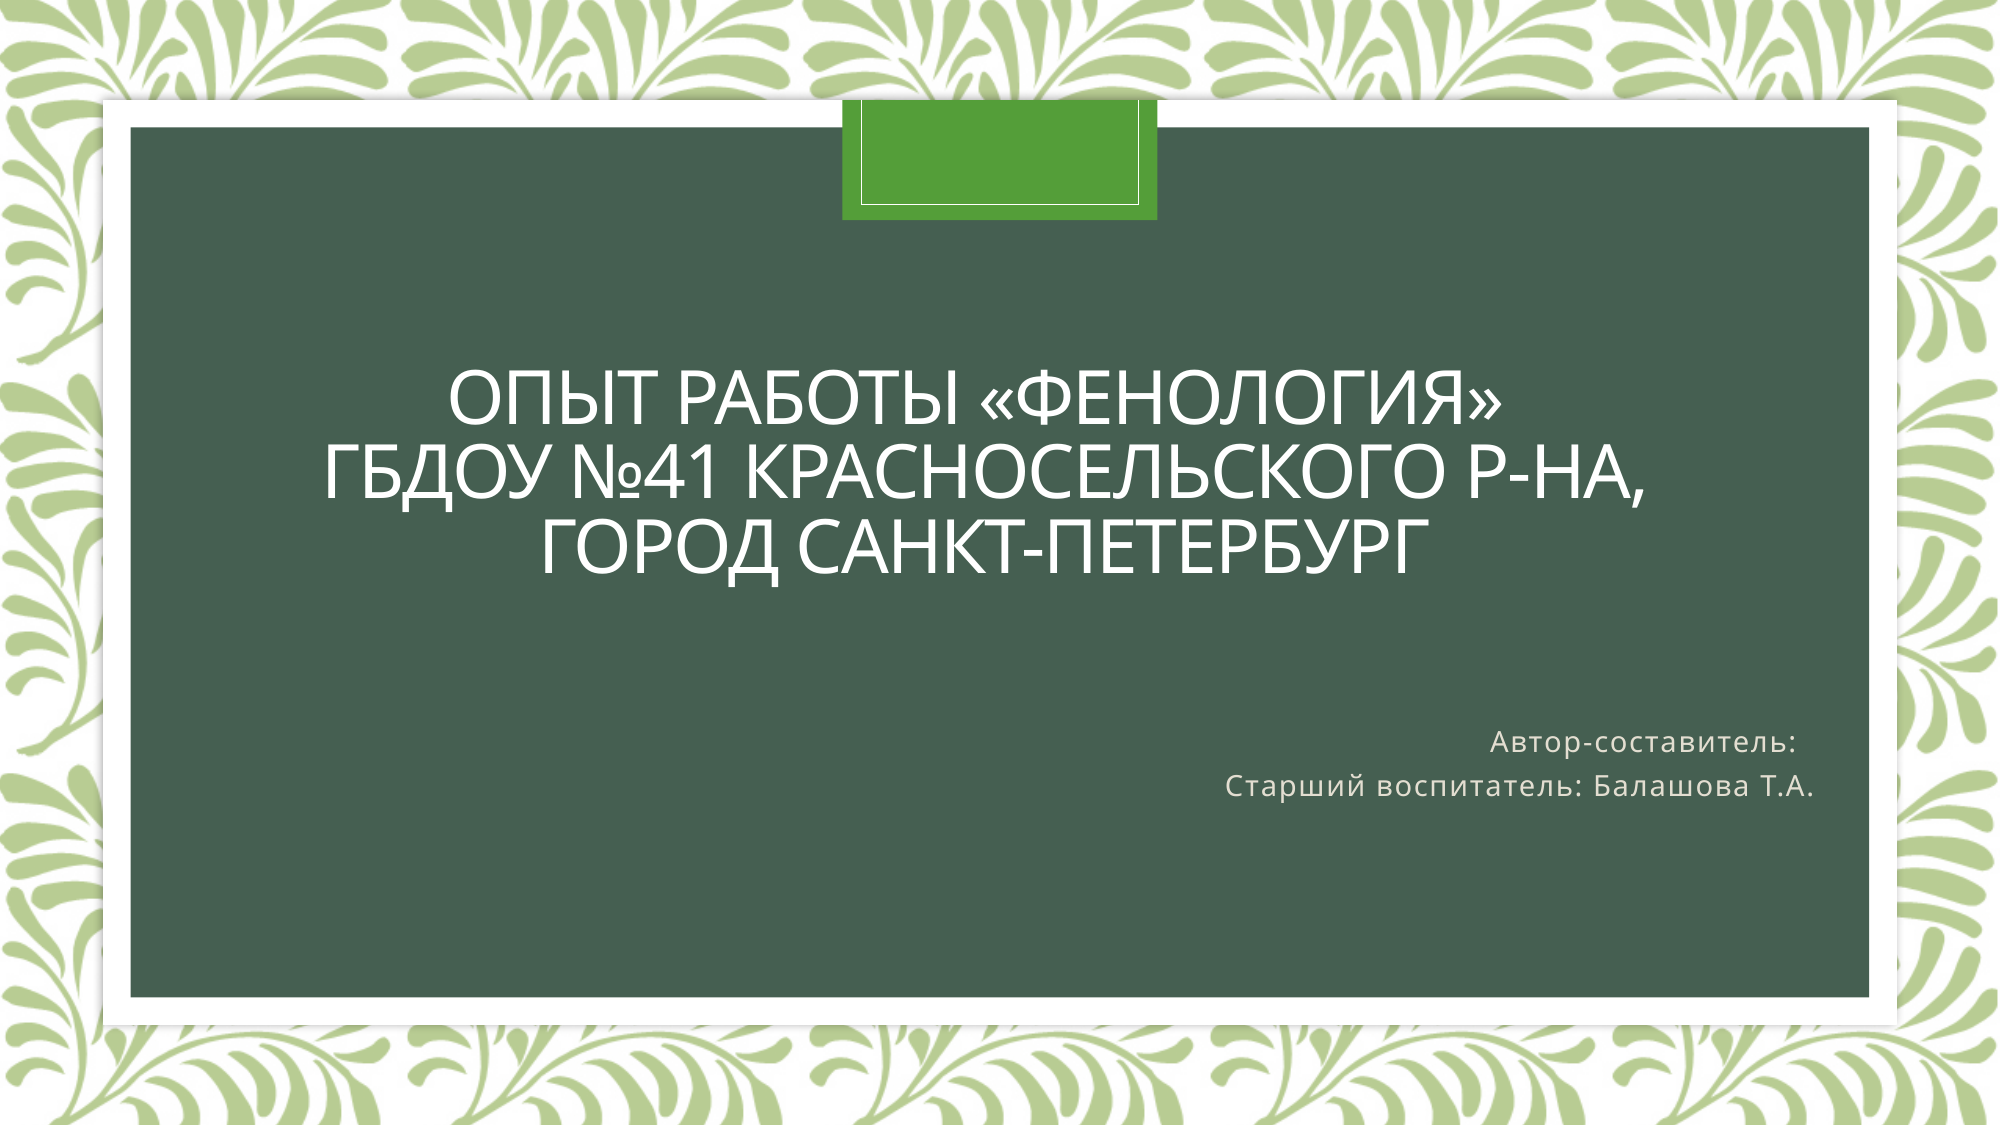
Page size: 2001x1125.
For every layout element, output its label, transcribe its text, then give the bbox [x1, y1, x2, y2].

subtitle Автор-составитель: Старший воспитатель: Балашова Т.А. [220, 720, 1830, 954]
text_box [841, 99, 1158, 221]
text_box [103, 100, 1897, 1025]
text_box [0, 0, 2000, 1125]
text_box [130, 127, 1870, 998]
title Опыт работы «Фенология» ГБДОУ №41 Красносельского р-на, город Санкт-Петербург [190, 252, 1778, 701]
